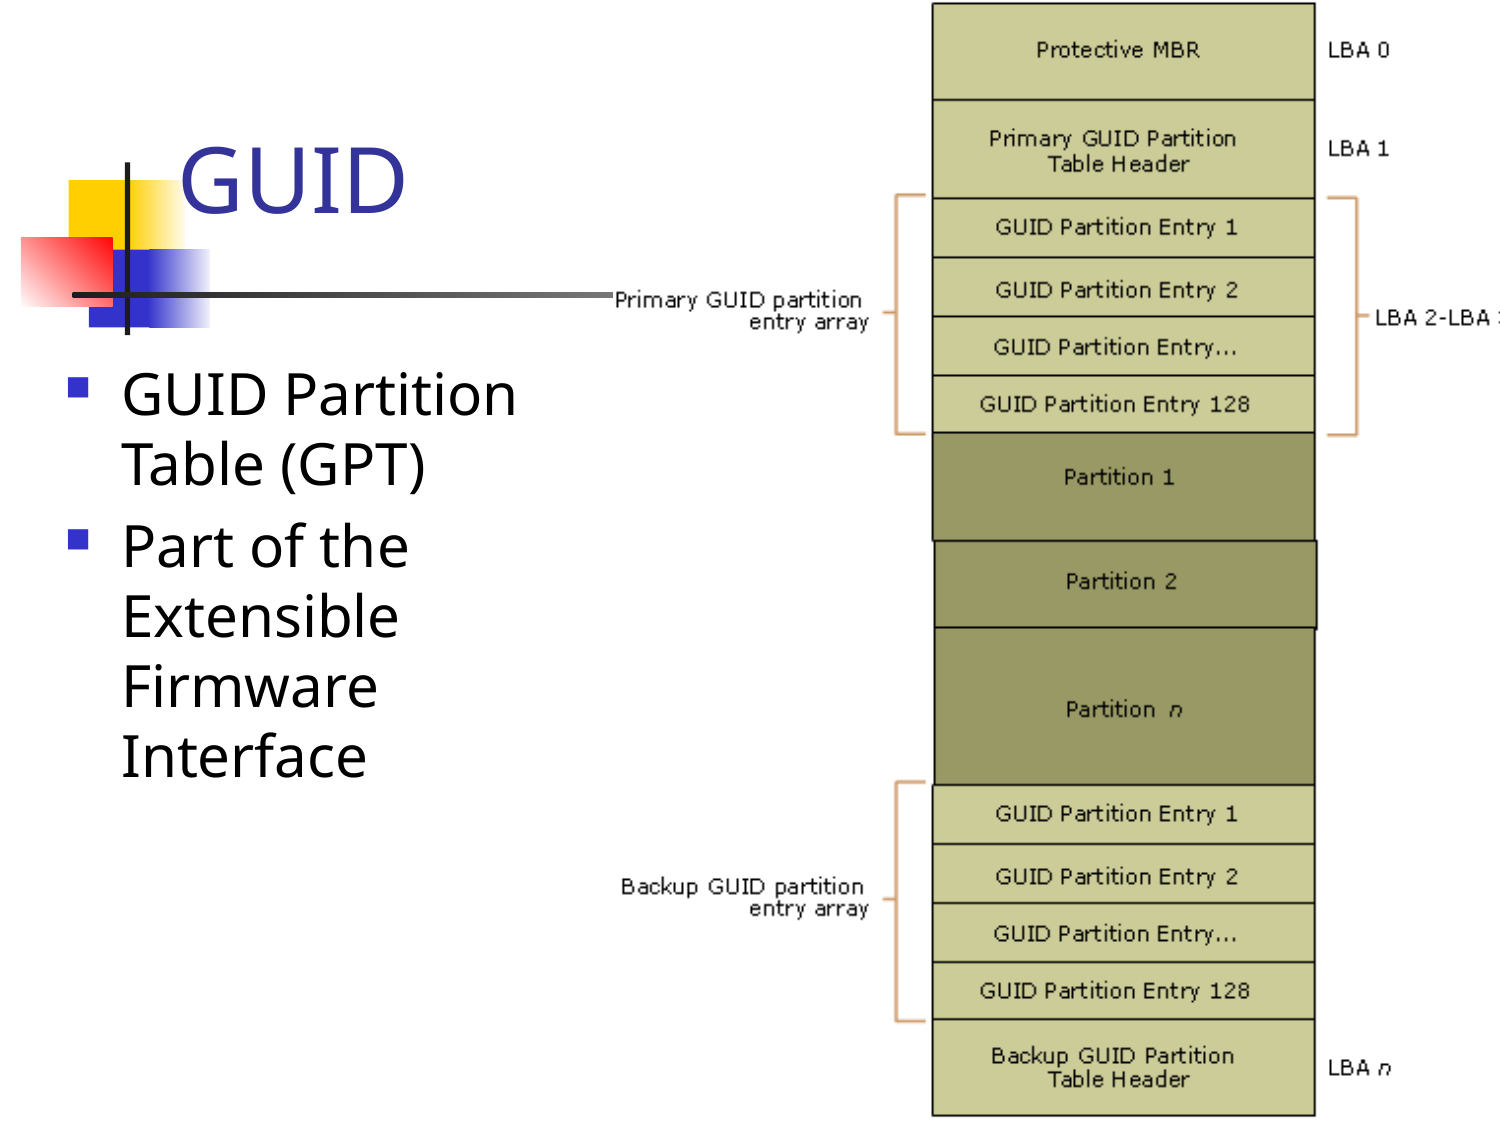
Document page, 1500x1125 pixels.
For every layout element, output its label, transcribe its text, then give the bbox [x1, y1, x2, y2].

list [613, 0, 1500, 1125]
title GUID [162, 0, 601, 241]
list GUID Partition Table (GPT) Part of the Extensible Firmware Interface [49, 349, 582, 1026]
